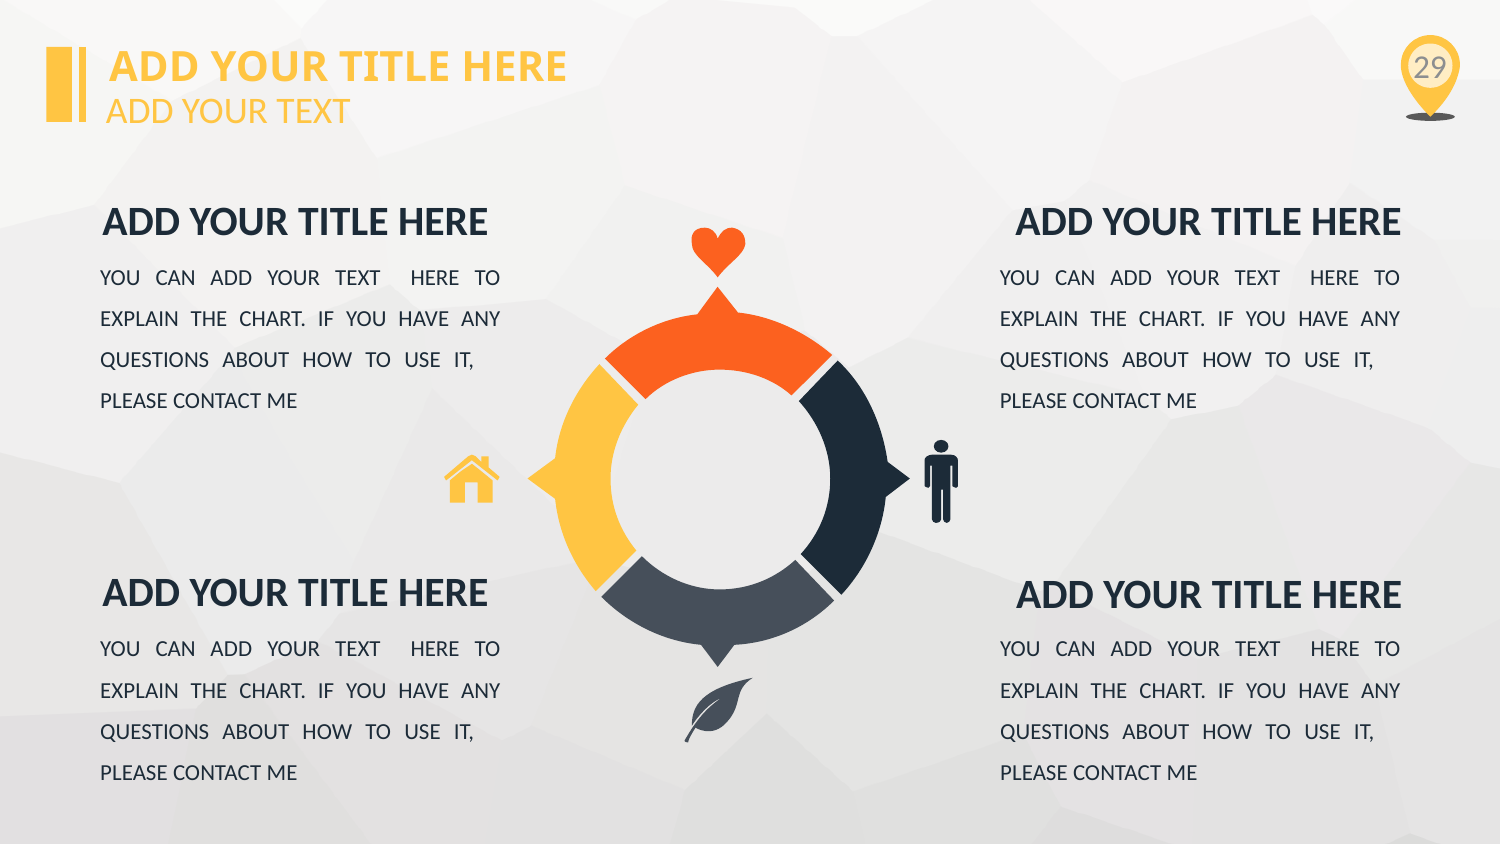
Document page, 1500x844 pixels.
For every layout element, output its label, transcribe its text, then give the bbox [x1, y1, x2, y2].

text_box YOU CAN ADD YOUR TEXT HERE TO EXPLAIN THE CHART. IF YOU HAVE ANY QUESTIONS ABOUT HOW TO USE IT, PLEASE CONTACT ME [985, 612, 1416, 793]
text_box [924, 454, 958, 523]
text_box YOU CAN ADD YOUR TEXT HERE TO EXPLAIN THE CHART. IF YOU HAVE ANY QUESTIONS ABOUT HOW TO USE IT, PLEASE CONTACT ME [85, 241, 516, 421]
slide_number 29 [1254, 42, 1500, 88]
text_box [933, 439, 949, 453]
picture [0, 0, 1500, 844]
text_box ADD YOUR TEXT [91, 78, 366, 139]
text_box [798, 360, 910, 595]
text_box ADD YOUR TITLE HERE [94, 32, 583, 97]
text_box [691, 227, 746, 278]
text_box [527, 364, 639, 592]
text_box YOU CAN ADD YOUR TEXT HERE TO EXPLAIN THE CHART. IF YOU HAVE ANY QUESTIONS ABOUT HOW TO USE IT, PLEASE CONTACT ME [85, 612, 516, 793]
text_box ADD YOUR TITLE HERE [1001, 559, 1418, 625]
text_box [444, 454, 500, 481]
text_box [601, 556, 835, 667]
text_box ADD YOUR TITLE HERE [1000, 186, 1417, 251]
text_box ADD YOUR TITLE HERE [87, 557, 504, 623]
text_box [44, 45, 74, 124]
text_box [449, 463, 493, 503]
text_box [604, 286, 833, 400]
text_box YOU CAN ADD YOUR TEXT HERE TO EXPLAIN THE CHART. IF YOU HAVE ANY QUESTIONS ABOUT HOW TO USE IT, PLEASE CONTACT ME [985, 241, 1416, 421]
text_box [684, 677, 753, 743]
text_box ADD YOUR TITLE HERE [87, 186, 504, 251]
